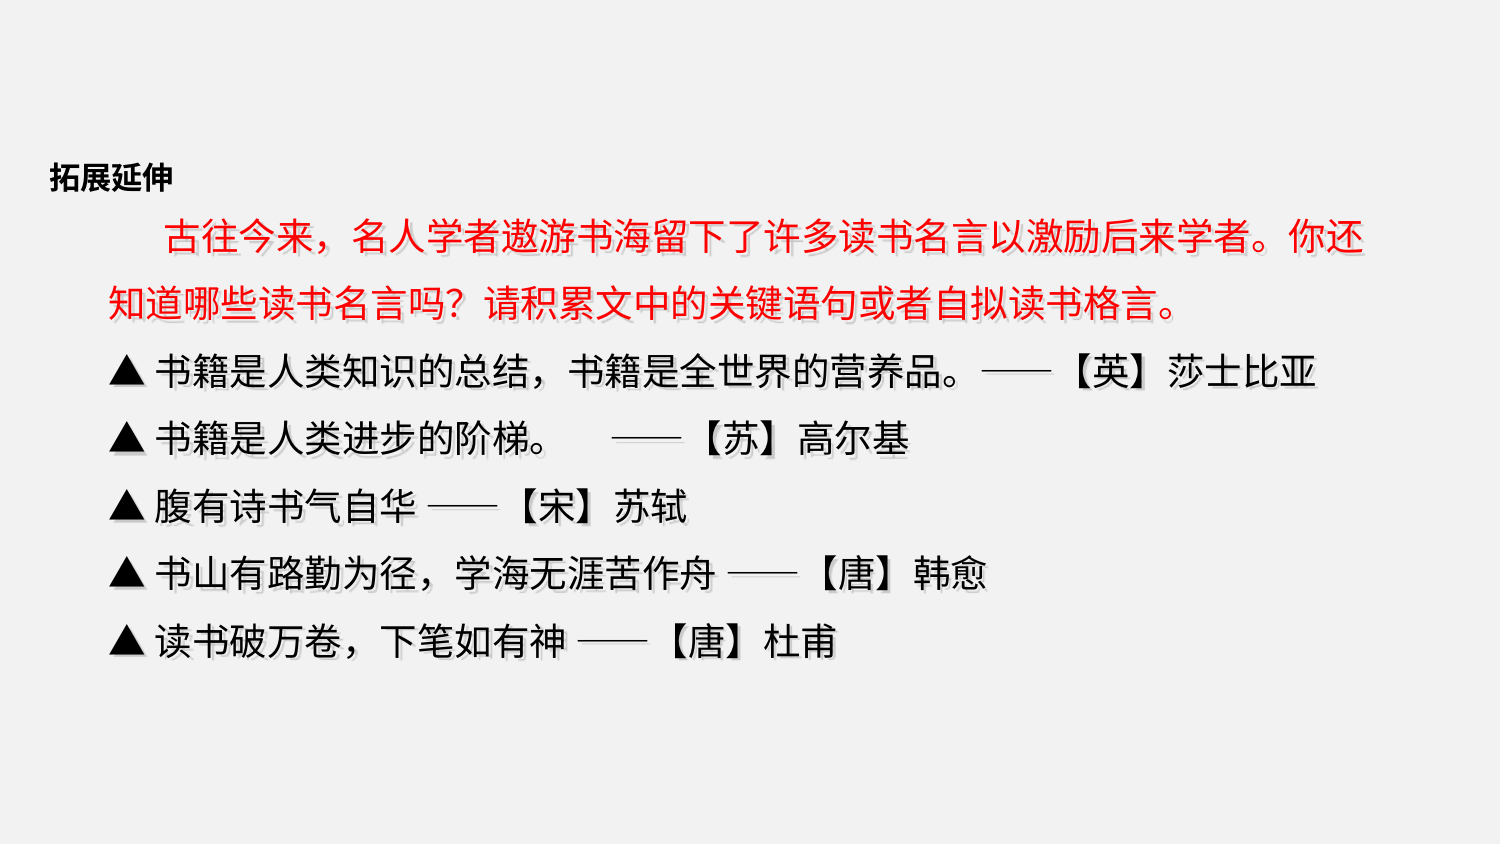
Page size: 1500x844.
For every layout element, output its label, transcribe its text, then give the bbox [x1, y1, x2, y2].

text_box 古往今来，名人学者遨游书海留下了许多读书名言以激励后来学者。你还知道哪些读书名言吗？请积累文中的关键语句或者自拟读书格言。 ▲书籍是人类知识的总结，书籍是全世界的营养品。——【英】莎士比亚 ▲书籍是人类进步的阶梯。 ——【苏】高尔基 ▲腹有诗书气自华 ——【宋】苏轼 ▲书山有路勤为径，学海无涯苦作舟 ——【唐】韩愈 ▲读书破万卷，下笔如有神 ——【唐】杜甫 [97, 184, 1385, 669]
text_box 拓展延伸 [37, 153, 186, 202]
